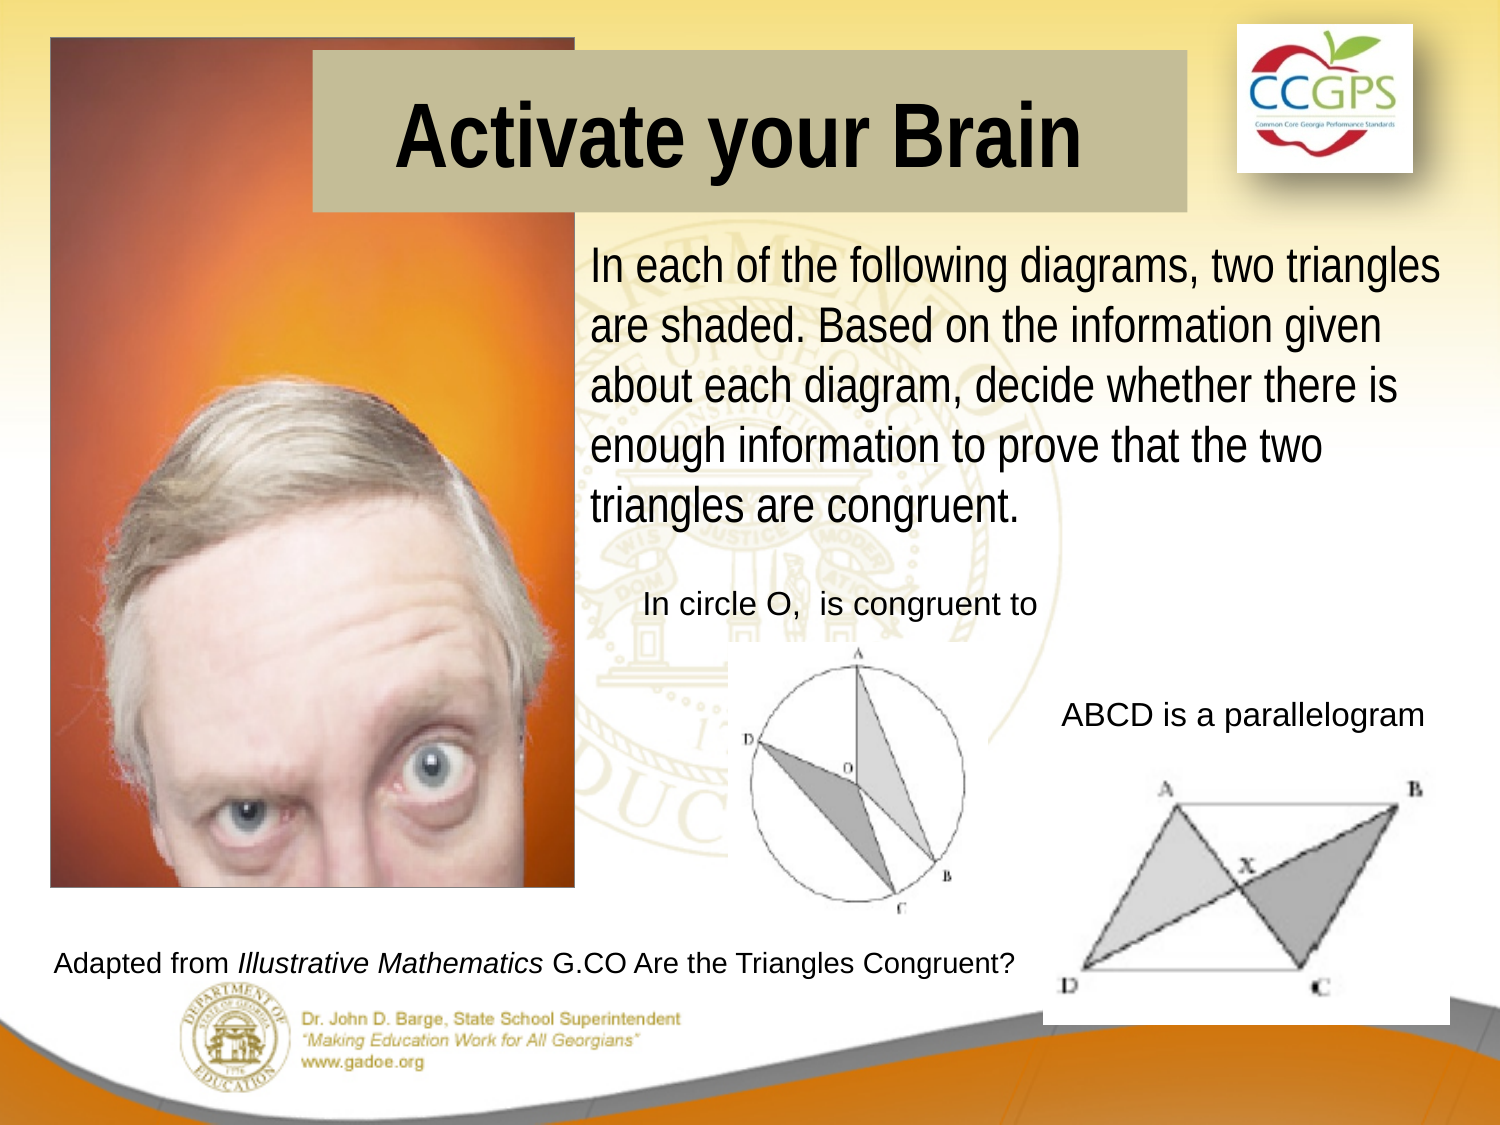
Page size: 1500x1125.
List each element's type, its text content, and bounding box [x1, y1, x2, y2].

subtitle In each of the following diagrams, two triangles are shaded. Based on the information given about each diagram, decide whether there is enough information to prove that the two triangles are congruent. [579, 224, 1476, 988]
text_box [580, 574, 1451, 1026]
text_box Adapted from Illustrative Mathematics G.CO Are the Triangles Congruent? [38, 936, 575, 987]
title Activate your Brain [579, 49, 1188, 213]
picture [0, 0, 1500, 1125]
